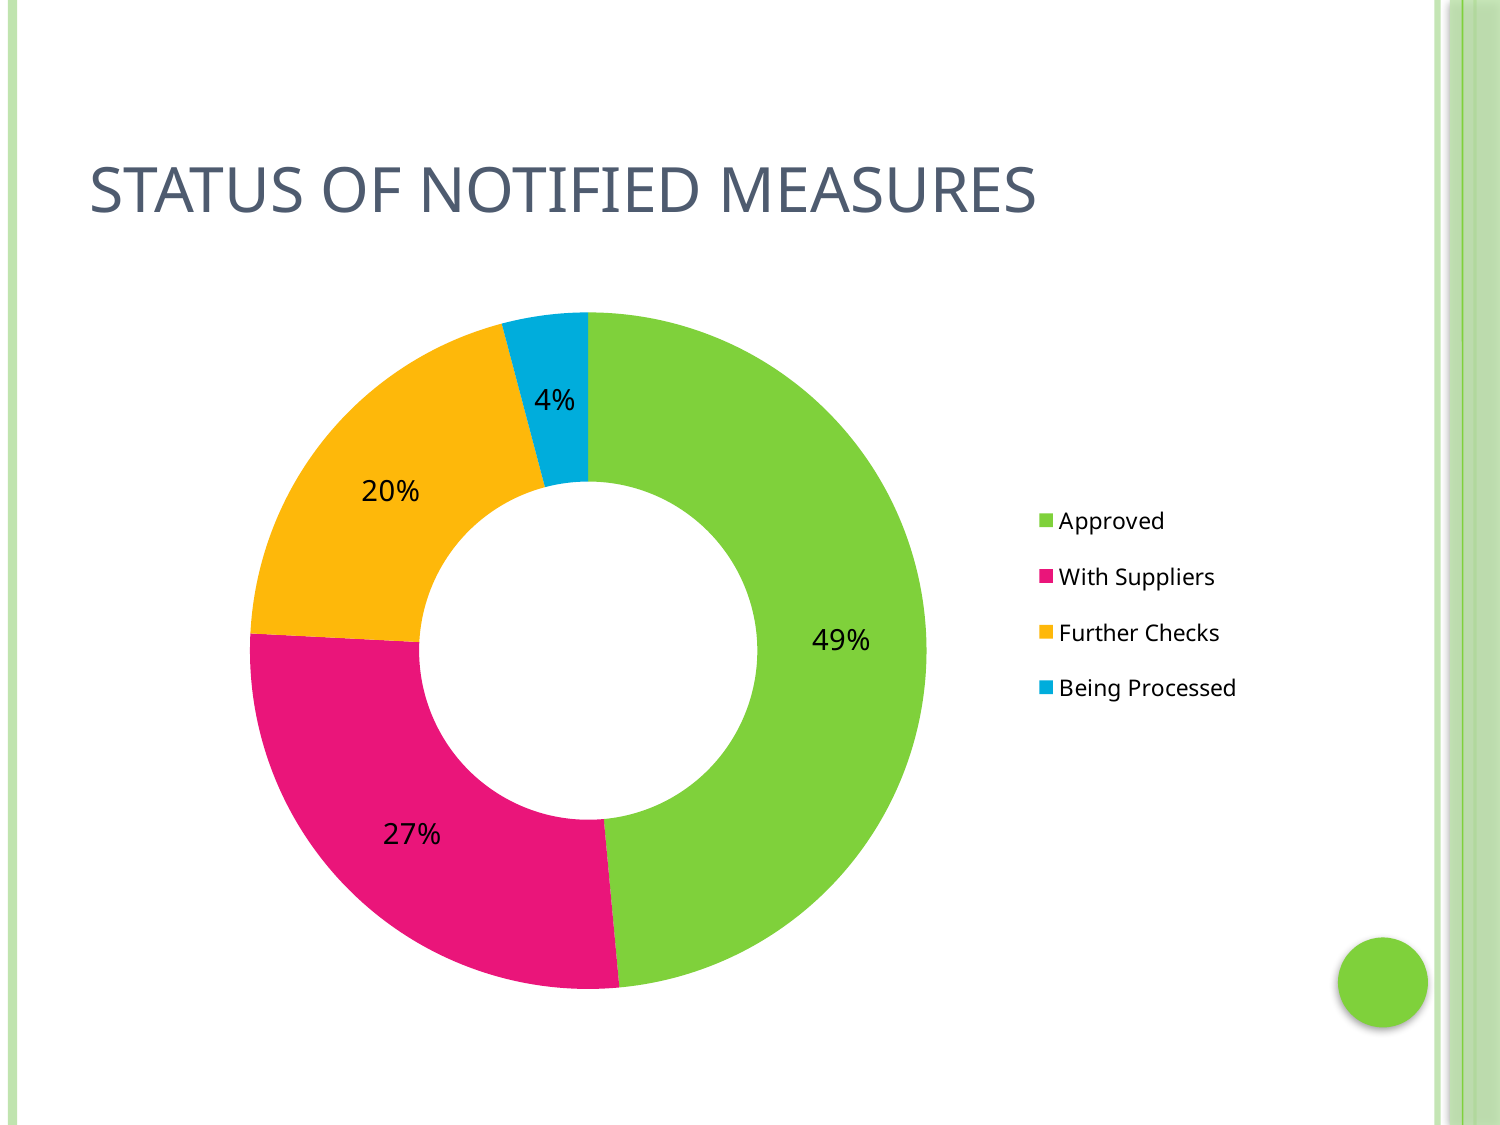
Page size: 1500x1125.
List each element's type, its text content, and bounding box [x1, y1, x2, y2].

chart [74, 261, 1301, 1063]
title Status of Notified Measures [75, 45, 1300, 233]
